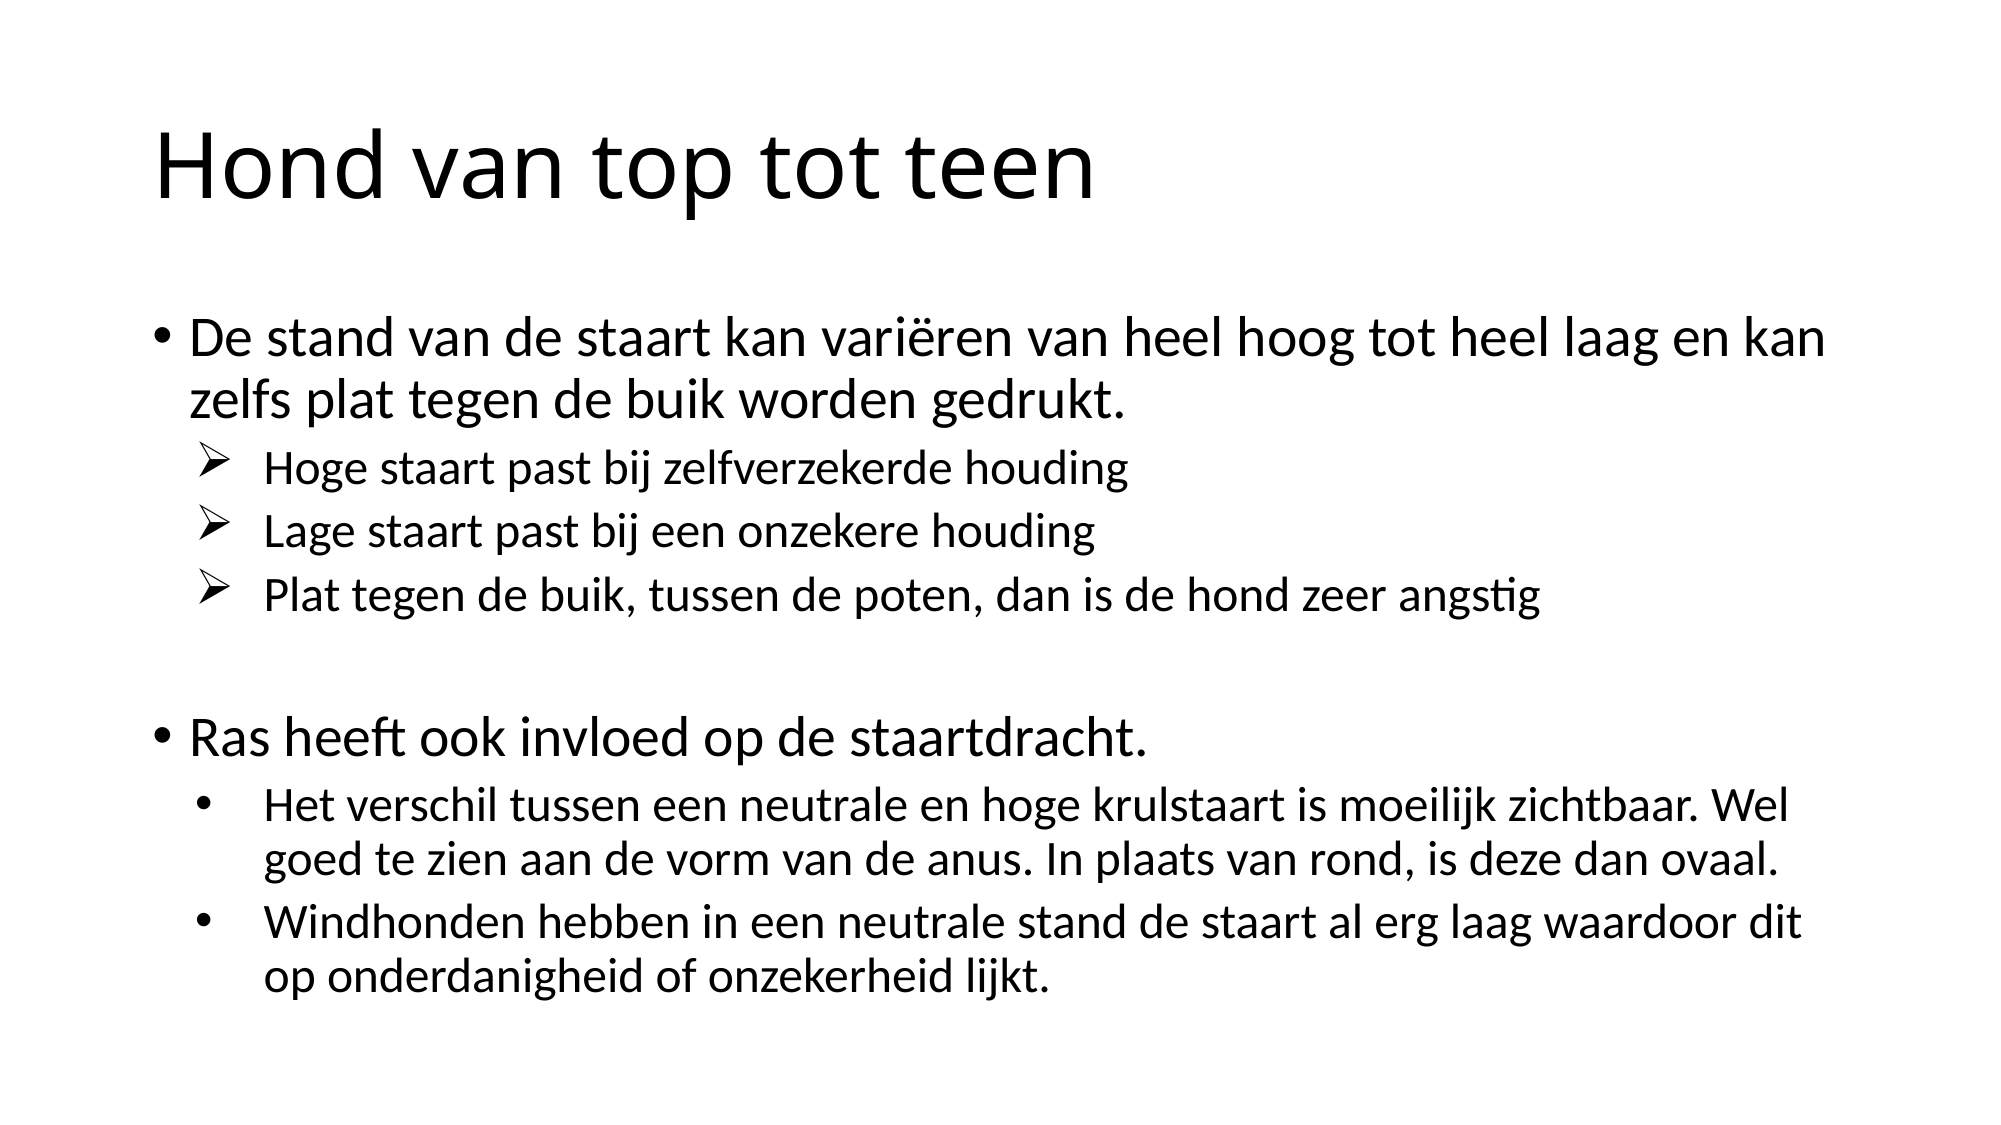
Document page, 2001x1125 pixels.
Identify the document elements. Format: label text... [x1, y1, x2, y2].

list De stand van de staart kan variëren van heel hoog tot heel laag en kan zelfs plat tegen de buik worden gedrukt. Hoge staart past bij zelfverzekerde houding Lage staart past bij een onzekere houding Plat tegen de buik, tussen de poten, dan is de hond zeer angstig Ras heeft ook invloed op de staartdracht. Het verschil tussen een neutrale en hoge krulstaart is moeilijk zichtbaar. Wel goed te zien aan de vorm van de anus. In plaats van rond, is deze dan ovaal. Windhonden hebben in een neutrale stand de staart al erg laag waardoor dit op onderdanigheid of onzekerheid lijkt. [137, 299, 1863, 1014]
title Hond van top tot teen [137, 59, 1863, 278]
